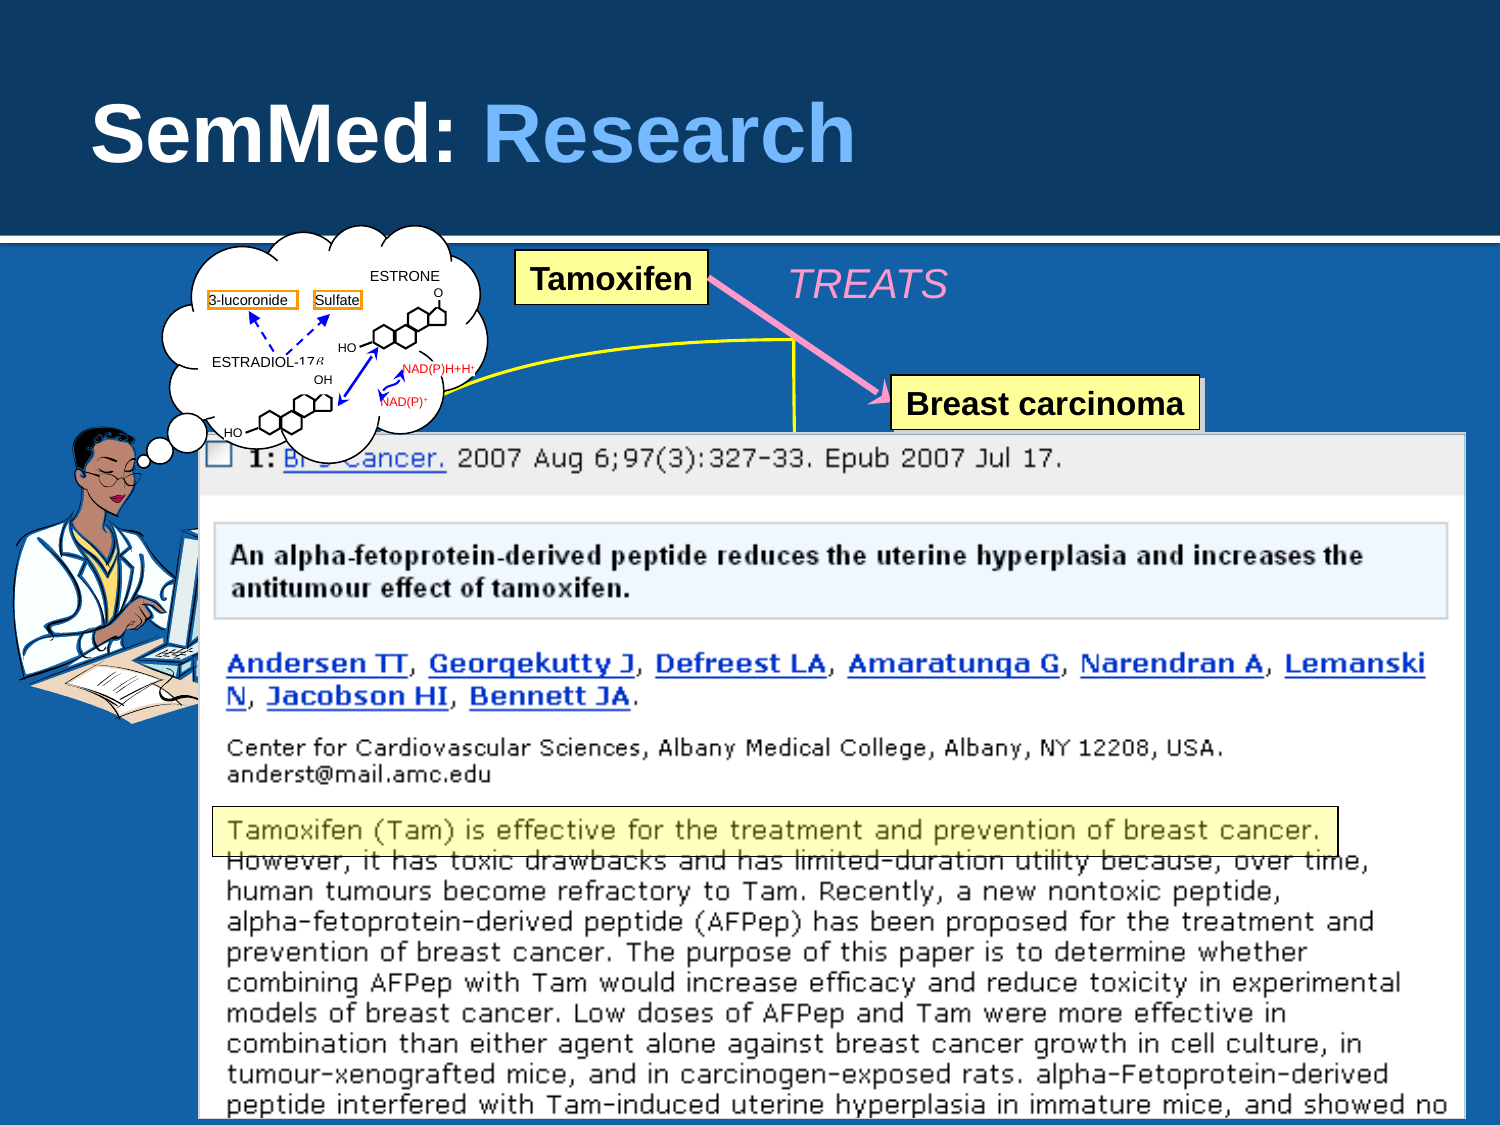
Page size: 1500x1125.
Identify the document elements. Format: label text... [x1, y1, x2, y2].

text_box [512, 248, 1203, 420]
picture [0, 424, 199, 725]
title SemMed: Research [75, 26, 1425, 232]
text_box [162, 224, 488, 463]
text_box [492, 339, 794, 420]
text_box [199, 433, 1465, 1118]
